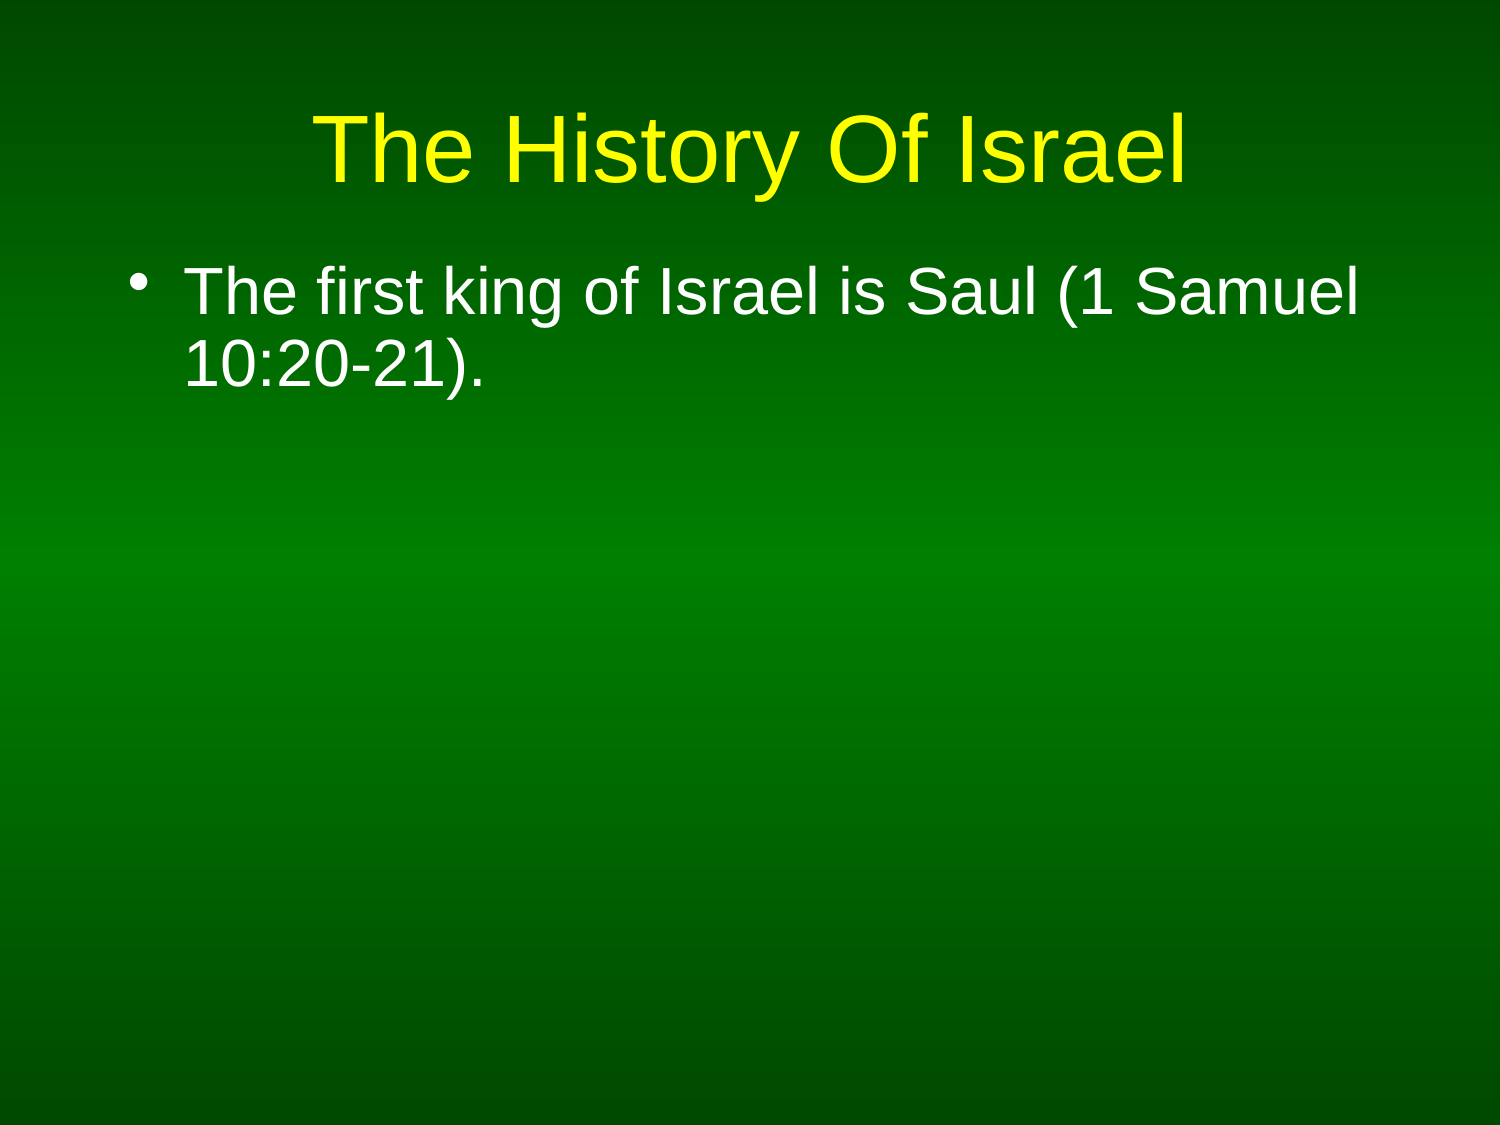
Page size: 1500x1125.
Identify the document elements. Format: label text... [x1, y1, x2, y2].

title The History Of Israel [37, 50, 1463, 238]
list The first king of Israel is Saul (1 Samuel 10:20-21). [112, 249, 1425, 500]
